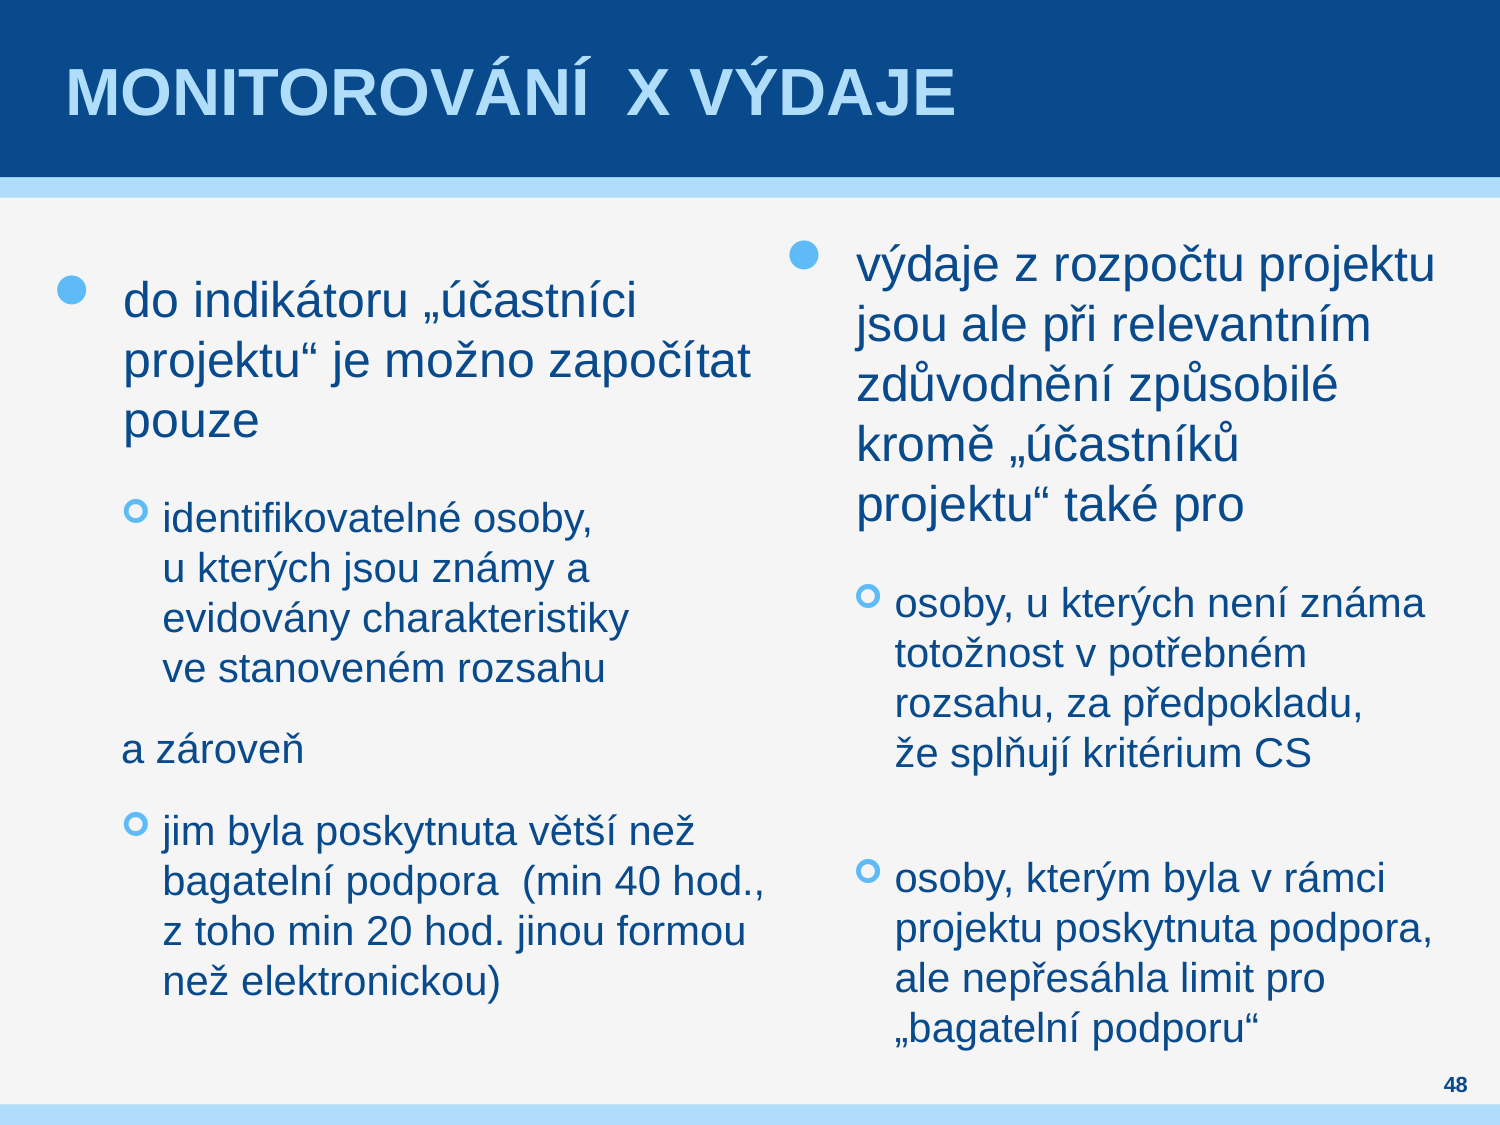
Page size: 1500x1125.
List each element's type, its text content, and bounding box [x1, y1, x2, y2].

list do indikátoru „účastníci projektu“ je možno započítat pouze identifikovatelné osoby, u kterých jsou známy a evidovány charakteristiky ve stanoveném rozsahu a zároveň jim byla poskytnuta větší než bagatelní podpora (min 40 hod., z toho min 20 hod. jinou formou než elektronickou) [53, 267, 774, 976]
list výdaje z rozpočtu projektu jsou ale při relevantním zdůvodnění způsobilé kromě „účastníků projektu“ také pro osoby, u kterých není známa totožnost v potřebném rozsahu, za předpokladu, že splňují kritérium CS osoby, kterým byla v rámci projektu poskytnuta podpora, ale nepřesáhla limit pro „bagatelní podporu“ [785, 231, 1447, 941]
slide_number 48 [1417, 1068, 1495, 1099]
title Monitorování x výdaje [59, 0, 1441, 178]
